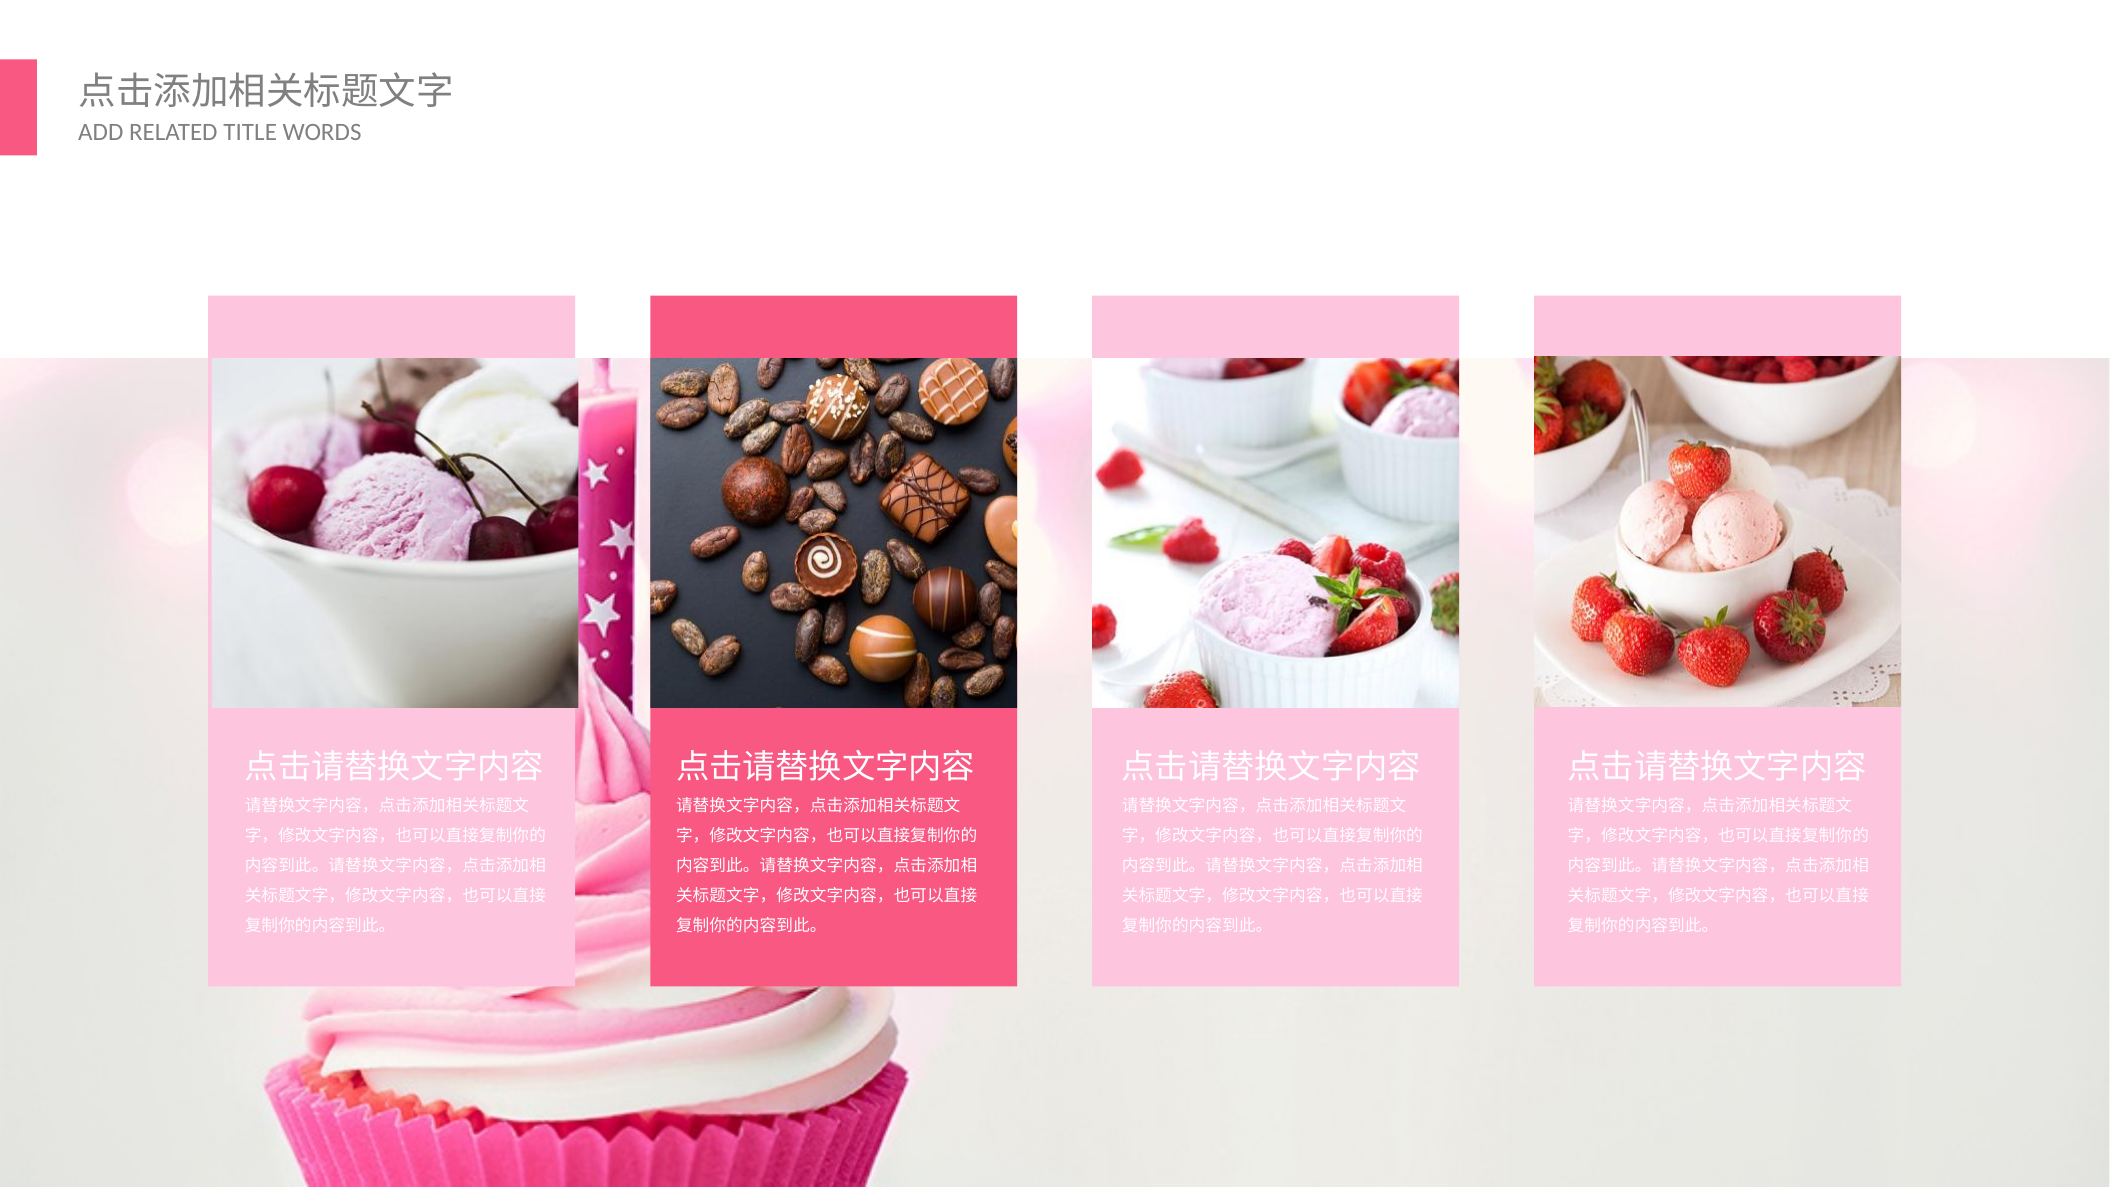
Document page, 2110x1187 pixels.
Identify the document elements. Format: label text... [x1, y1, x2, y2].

text_box 点击添加相关标题文字 [62, 59, 470, 121]
text_box ADD RELATED TITLE WORDS [62, 107, 379, 154]
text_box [208, 295, 1902, 987]
text_box [0, 357, 2110, 1187]
